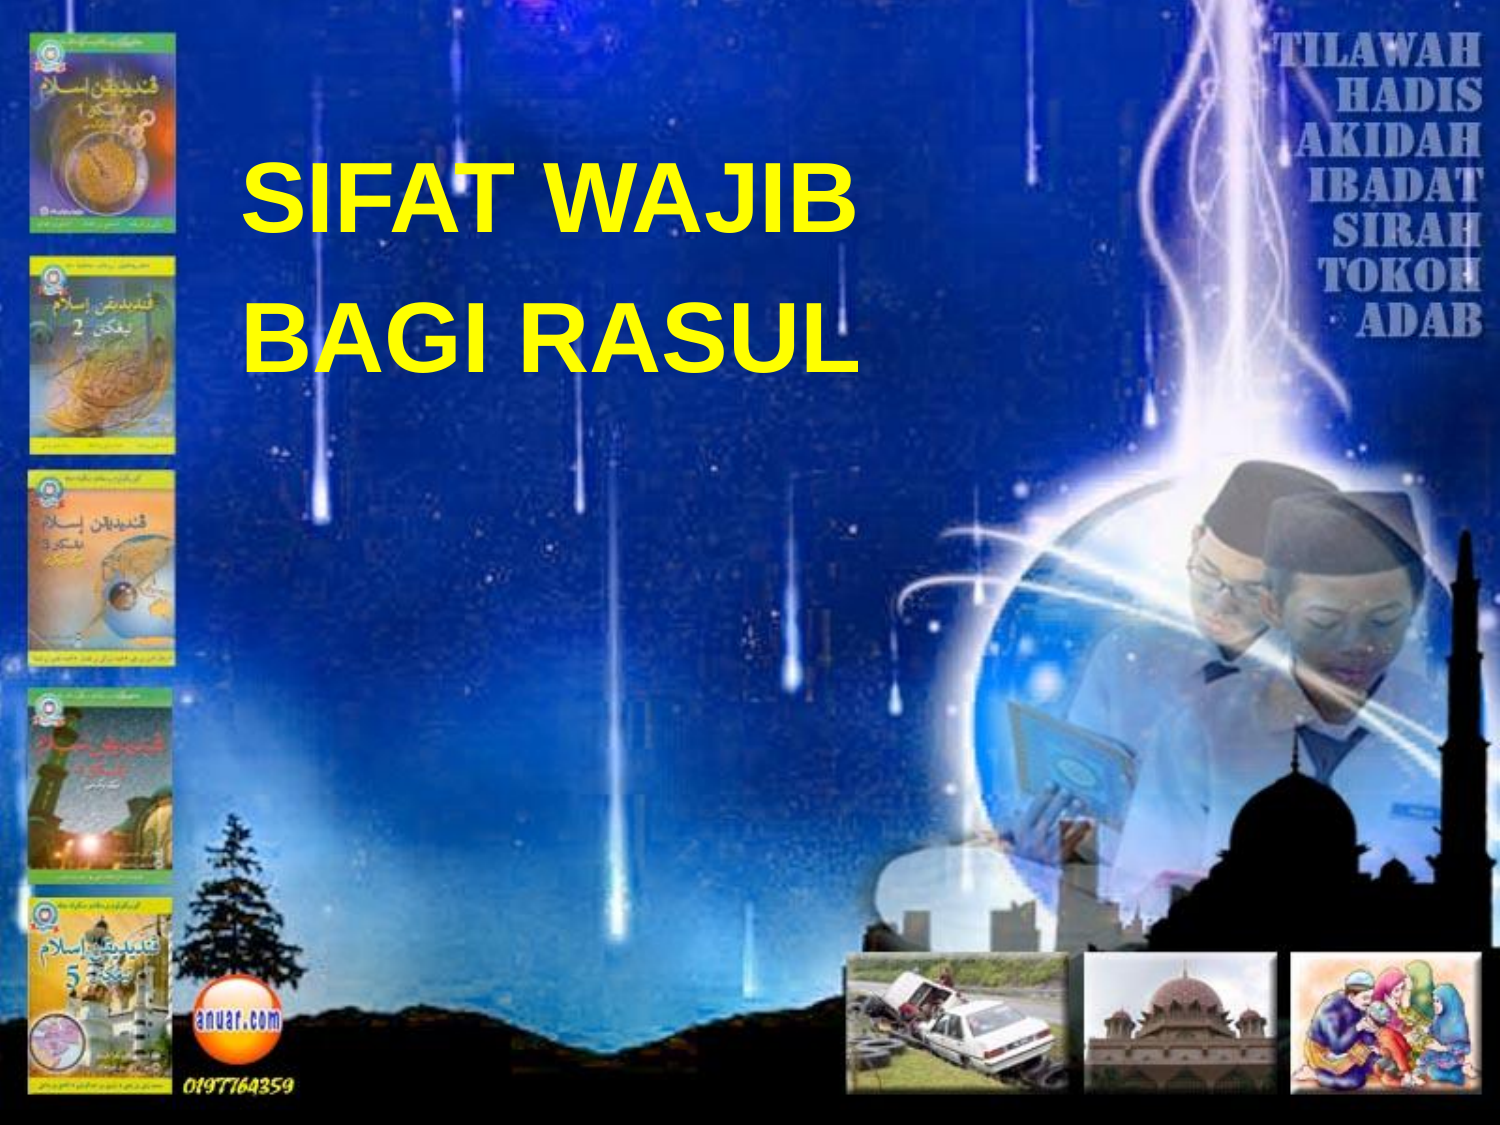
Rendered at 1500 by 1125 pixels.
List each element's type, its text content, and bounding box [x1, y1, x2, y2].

picture [0, 0, 1500, 1125]
text_box SIFAT WAJIB BAGI RASUL [224, 124, 1188, 363]
